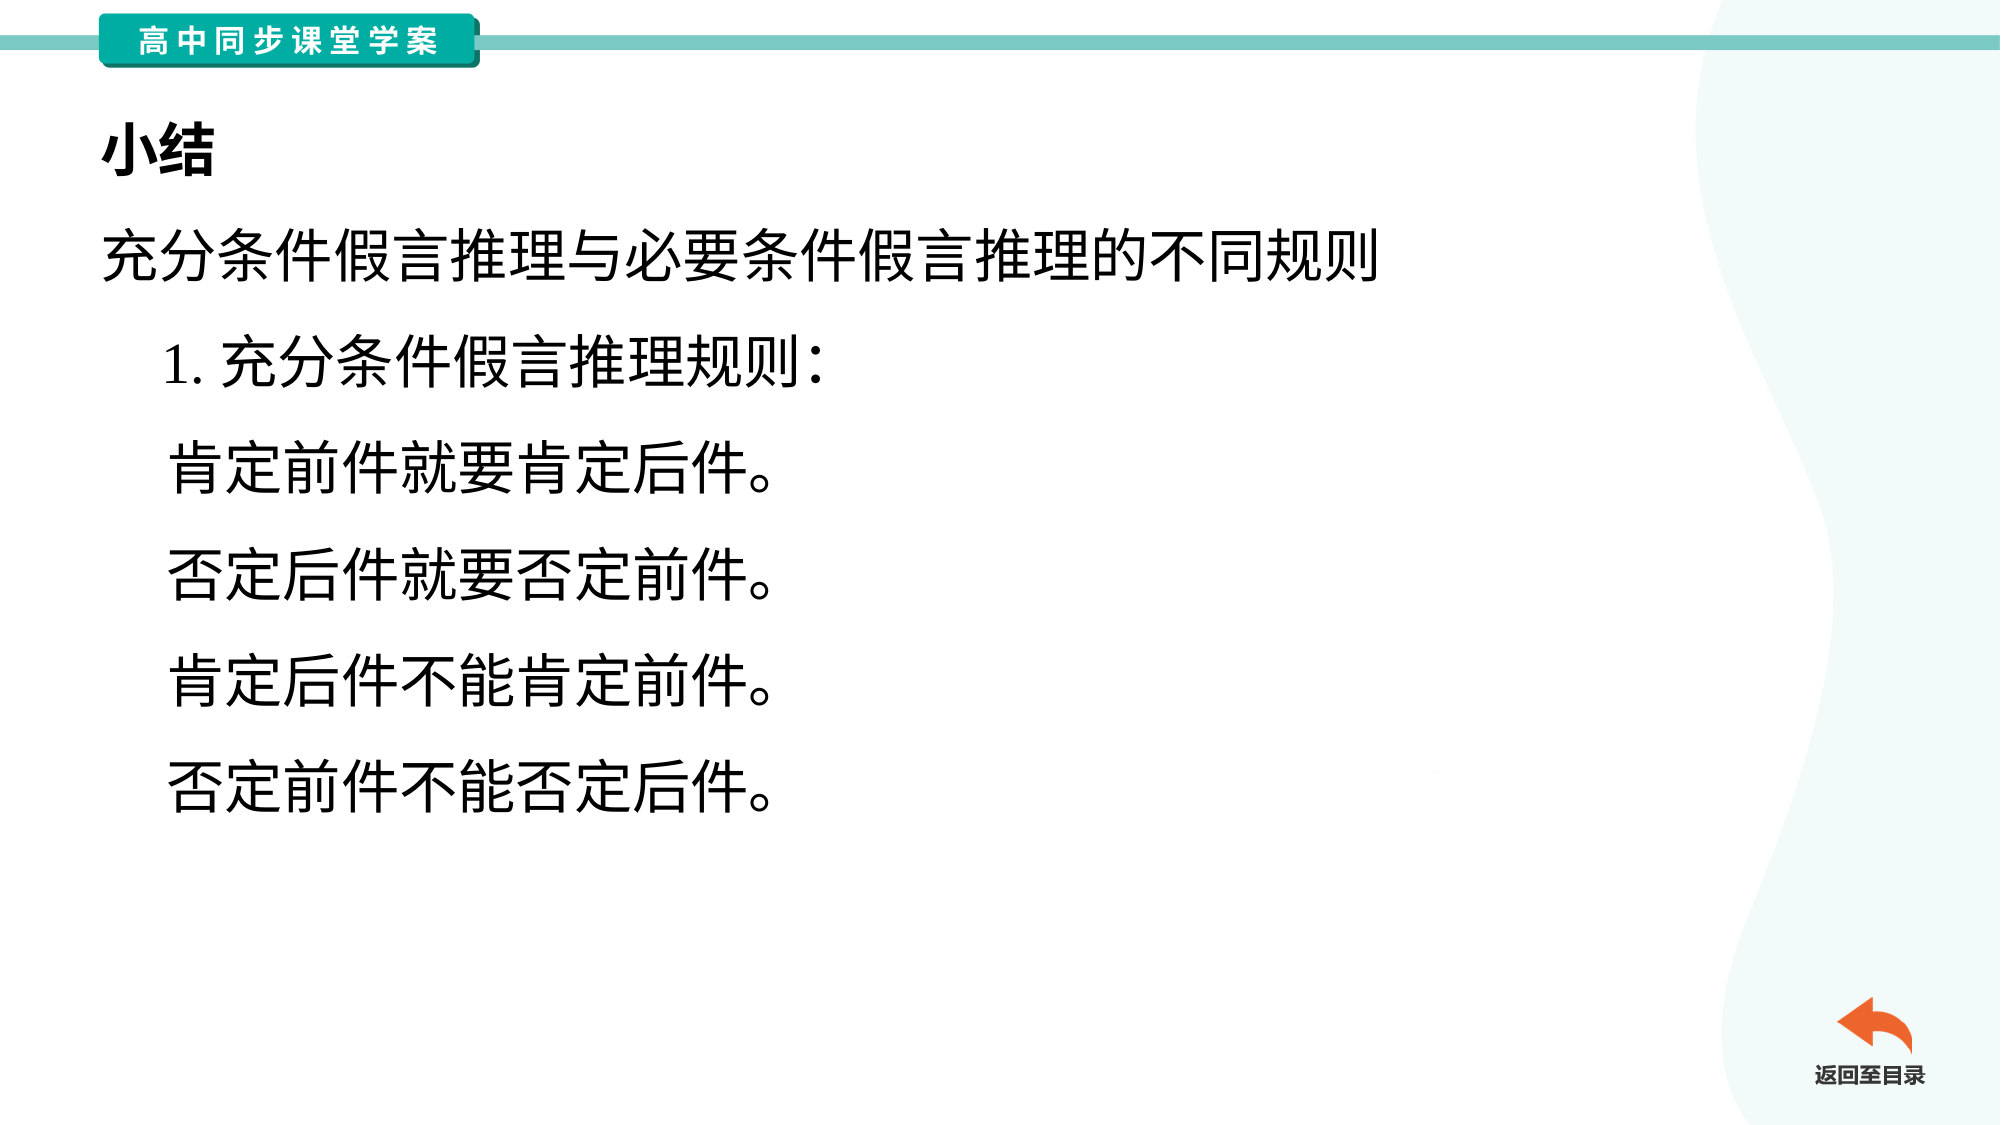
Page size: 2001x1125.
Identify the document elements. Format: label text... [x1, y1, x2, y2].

text_box 小结 充分条件假言推理与必要条件假言推理的不同规则 1.充分条件假言推理规则： 肯定前件就要肯定后件。 否定后件就要否定前件。 肯定后件不能肯定前件。 否定前件不能否定后件。 [100, 76, 1899, 821]
picture [0, 0, 2000, 1125]
